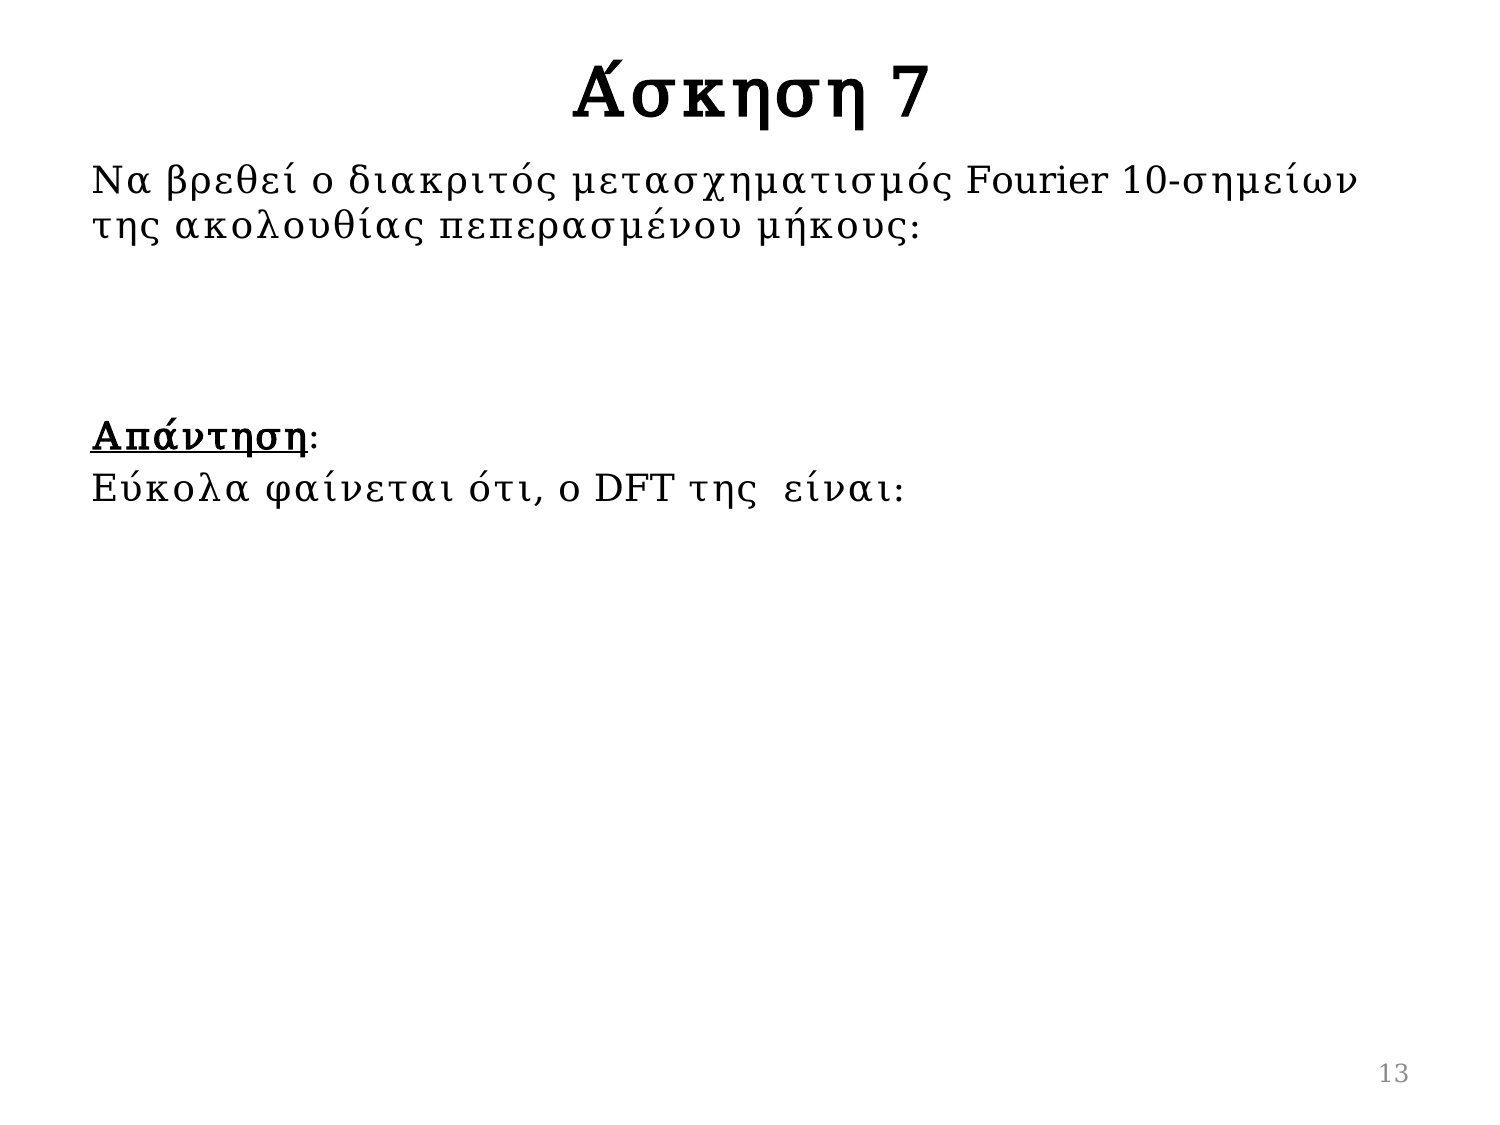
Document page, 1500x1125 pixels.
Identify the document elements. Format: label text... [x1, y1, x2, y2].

title Άσκηση 7 [75, 19, 1425, 159]
slide_number 13 [1222, 1042, 1425, 1103]
